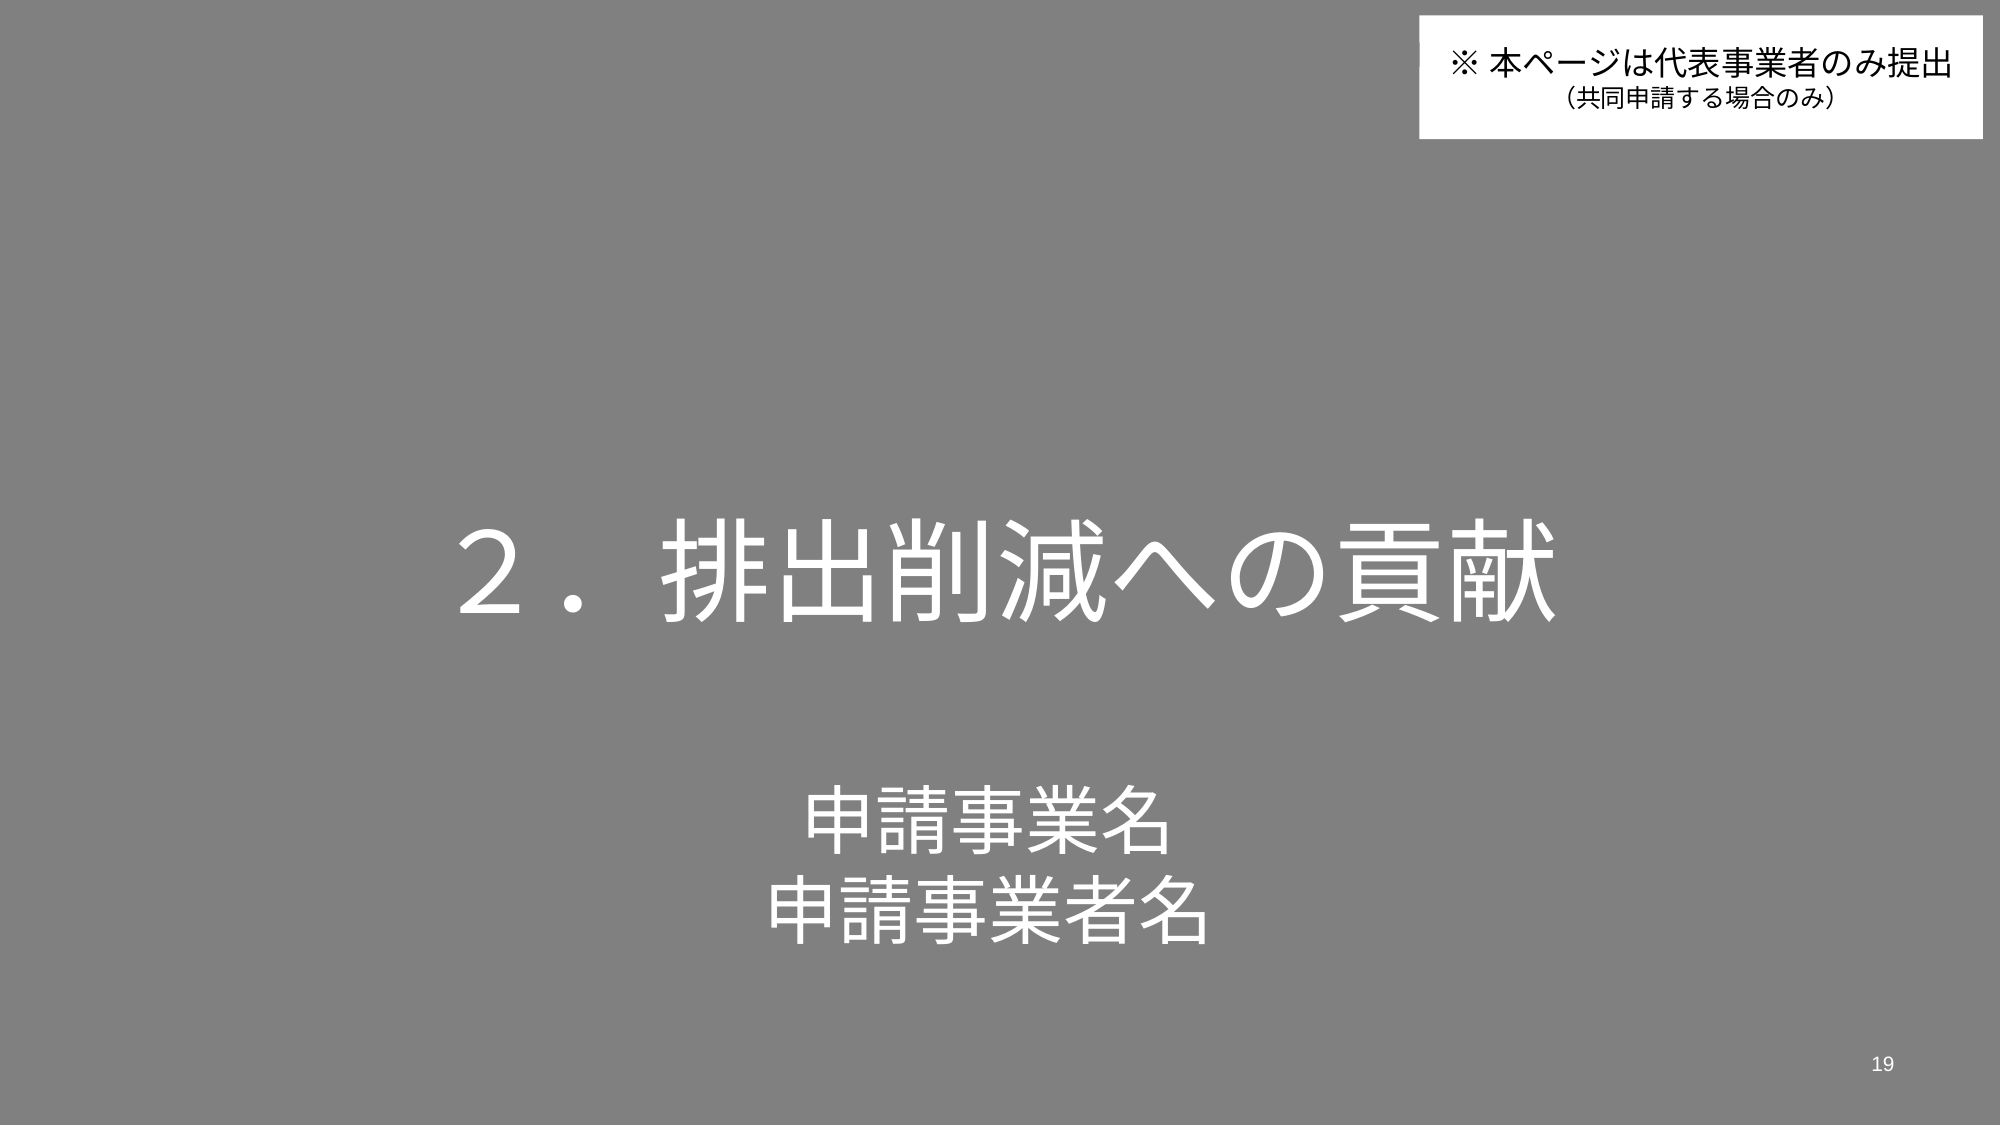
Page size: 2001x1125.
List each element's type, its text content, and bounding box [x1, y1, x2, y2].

text_box 申請事業名 申請事業者名 [838, 758, 1138, 969]
text_box ※本ページは代表事業者のみ提出 （共同申請する場合のみ） [1418, 14, 1984, 141]
text_box ２．排出削減への貢献 [205, 299, 1787, 826]
